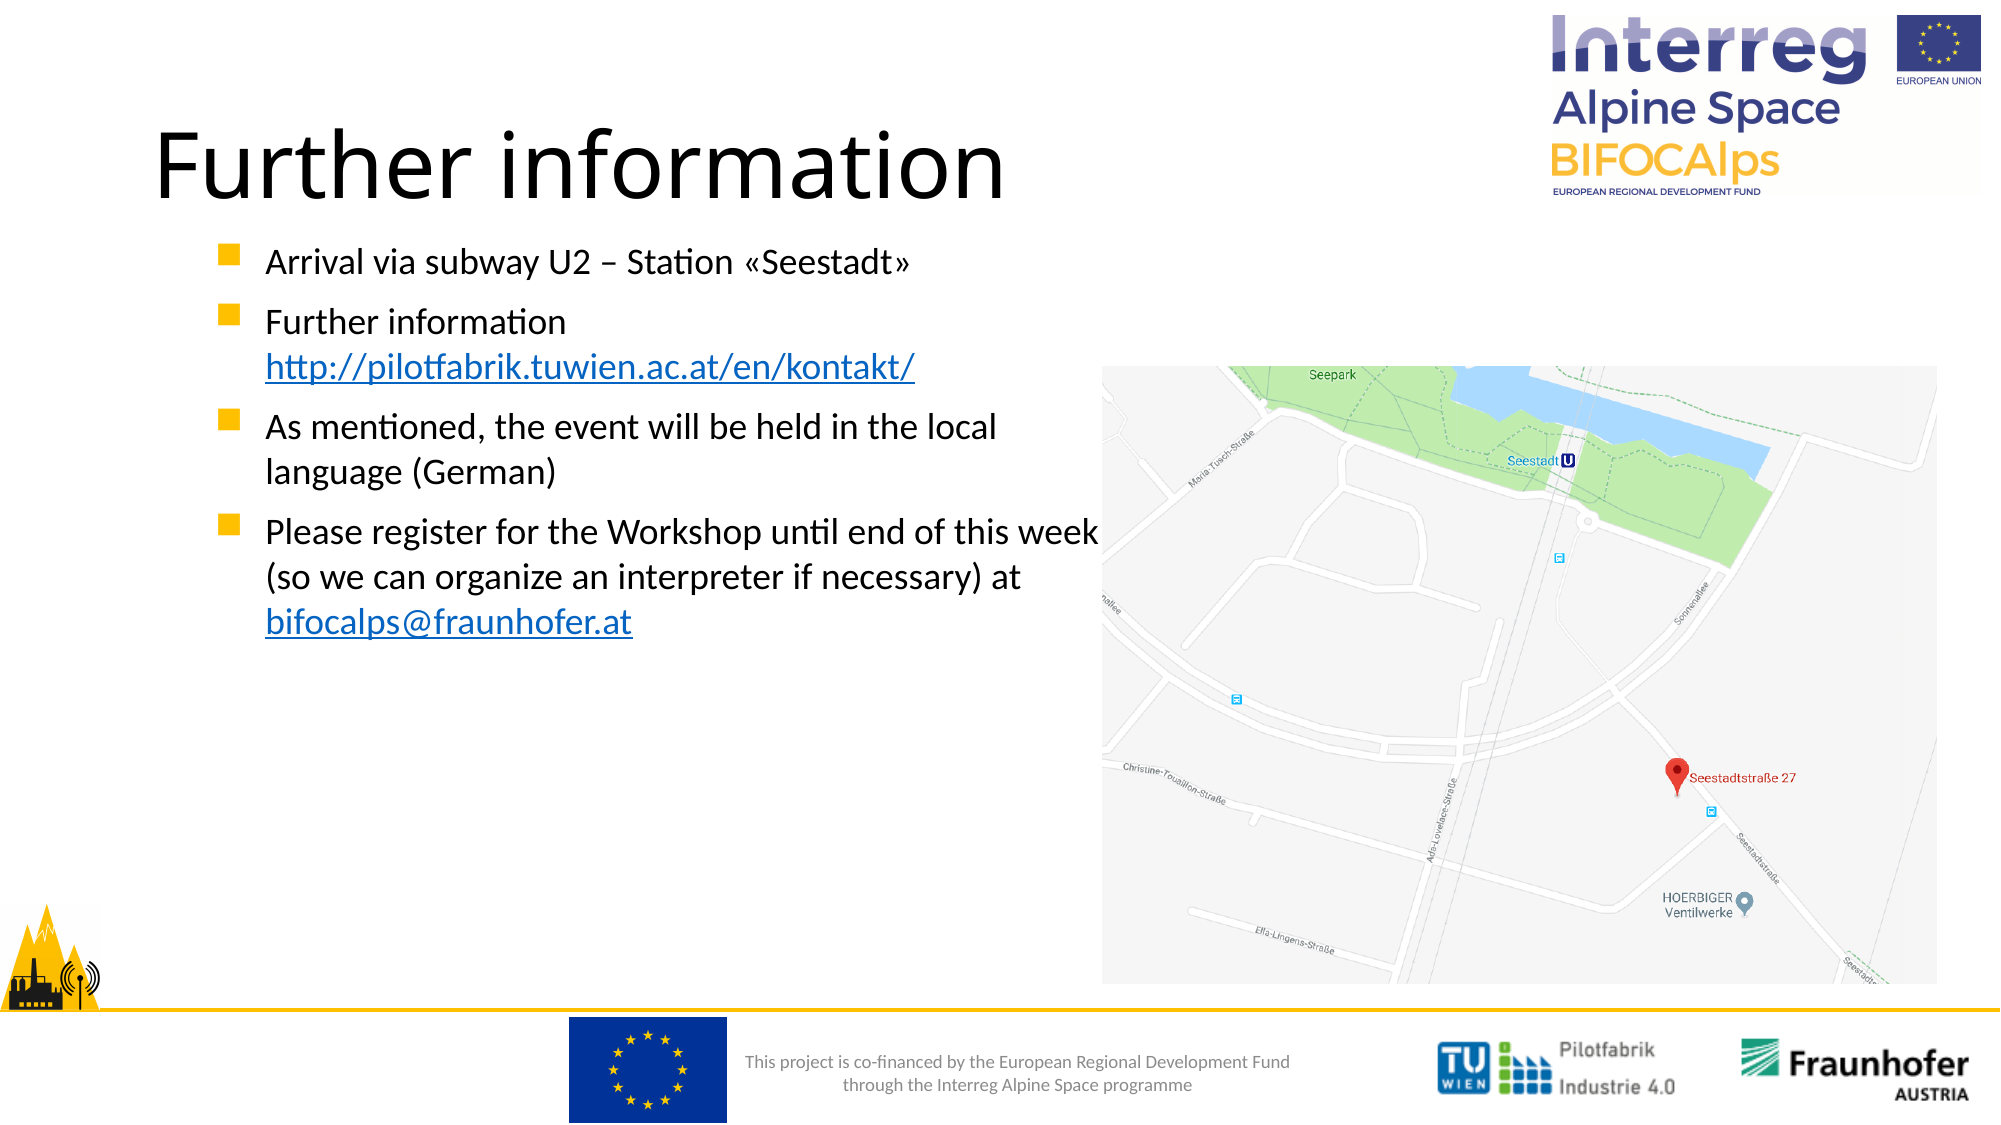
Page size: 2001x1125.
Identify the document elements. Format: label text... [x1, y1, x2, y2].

picture [1102, 366, 1937, 984]
text_box Arrival via subway U2 – Station «Seestadt» Further information http://pilotfabrik.tuwien.ac.at/en/kontakt/ As mentioned, the event will be held in the local language (German) Please register for the Workshop until end of this week (so we can organize an interpreter if necessary) at bifocalps@fraunhofer.at [166, 236, 1103, 984]
picture [1552, 15, 1981, 195]
picture [0, 904, 100, 1010]
title Further information [137, 59, 1863, 278]
picture [1424, 1020, 1980, 1112]
picture [569, 1017, 727, 1123]
